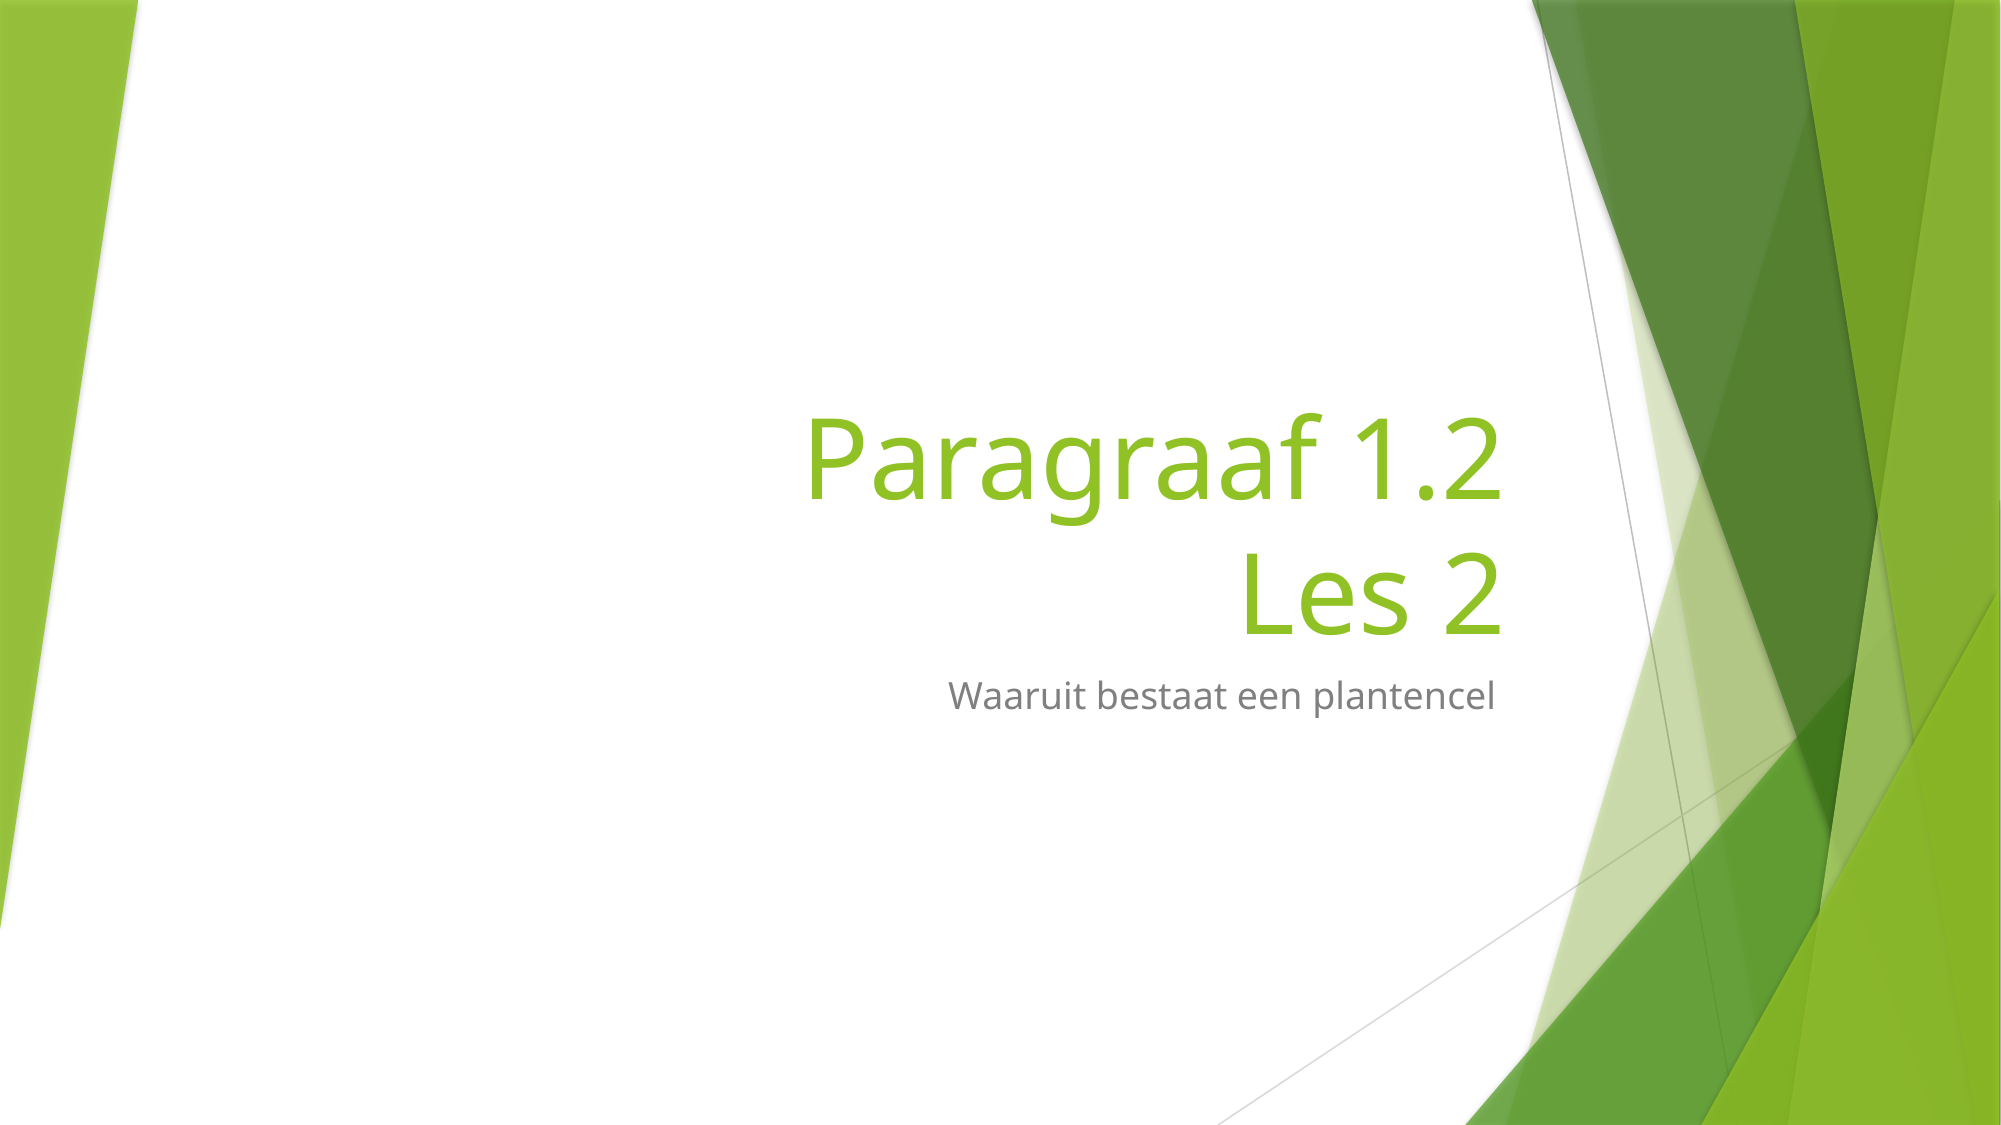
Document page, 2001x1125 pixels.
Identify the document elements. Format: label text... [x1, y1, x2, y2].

subtitle Waaruit bestaat een plantencel [247, 664, 1522, 845]
title Paragraaf 1.2 Les 2 [247, 394, 1522, 664]
